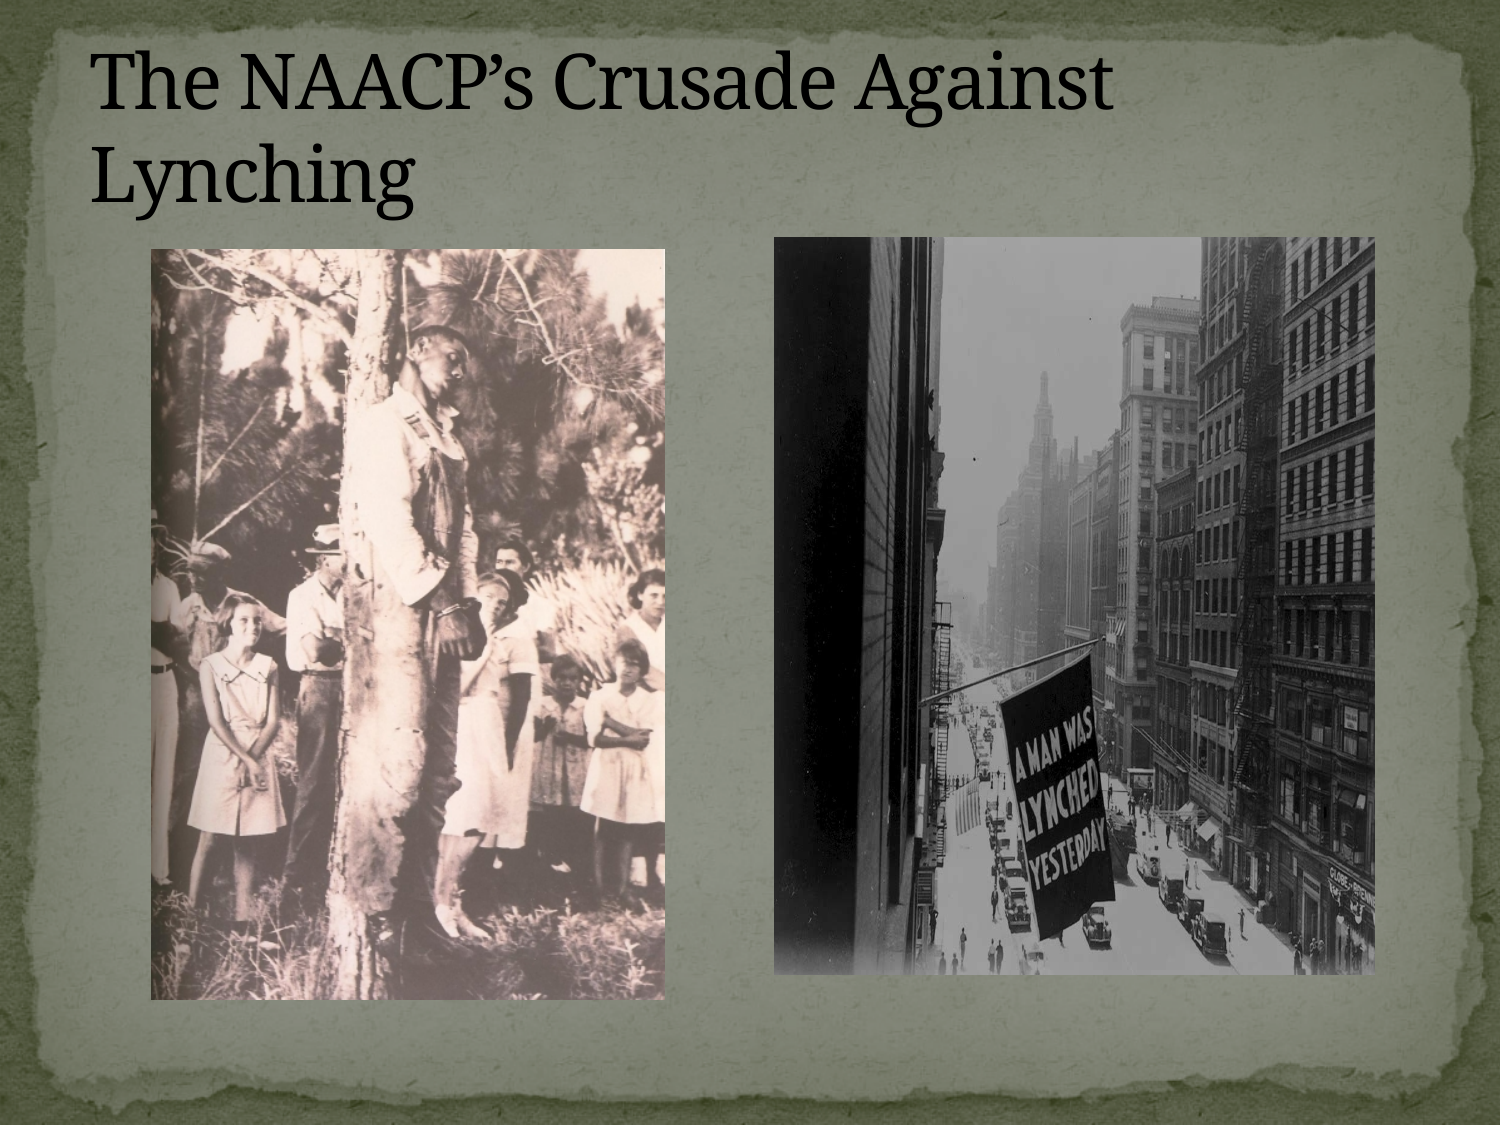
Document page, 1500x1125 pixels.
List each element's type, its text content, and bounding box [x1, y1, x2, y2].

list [154, 252, 664, 999]
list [777, 240, 1374, 973]
title The NAACP’s Crusade Against Lynching [74, 24, 1425, 225]
